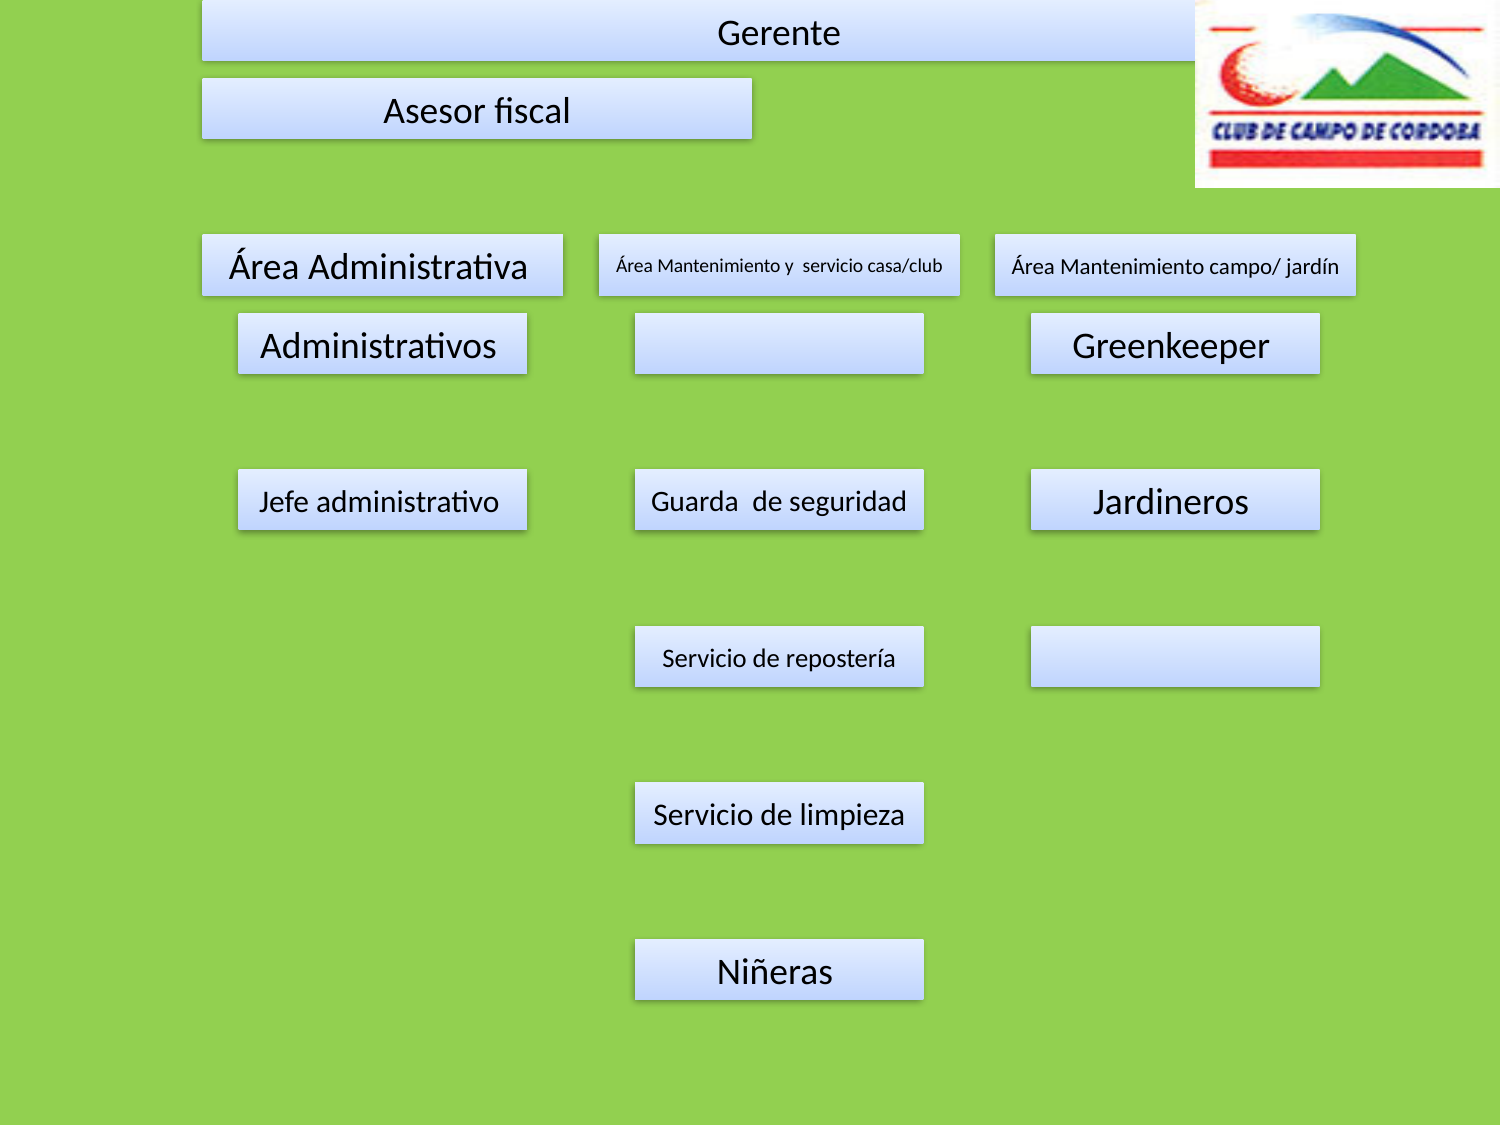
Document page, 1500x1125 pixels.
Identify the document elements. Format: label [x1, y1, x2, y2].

picture [1195, 0, 1500, 188]
list [58, 0, 1500, 1079]
